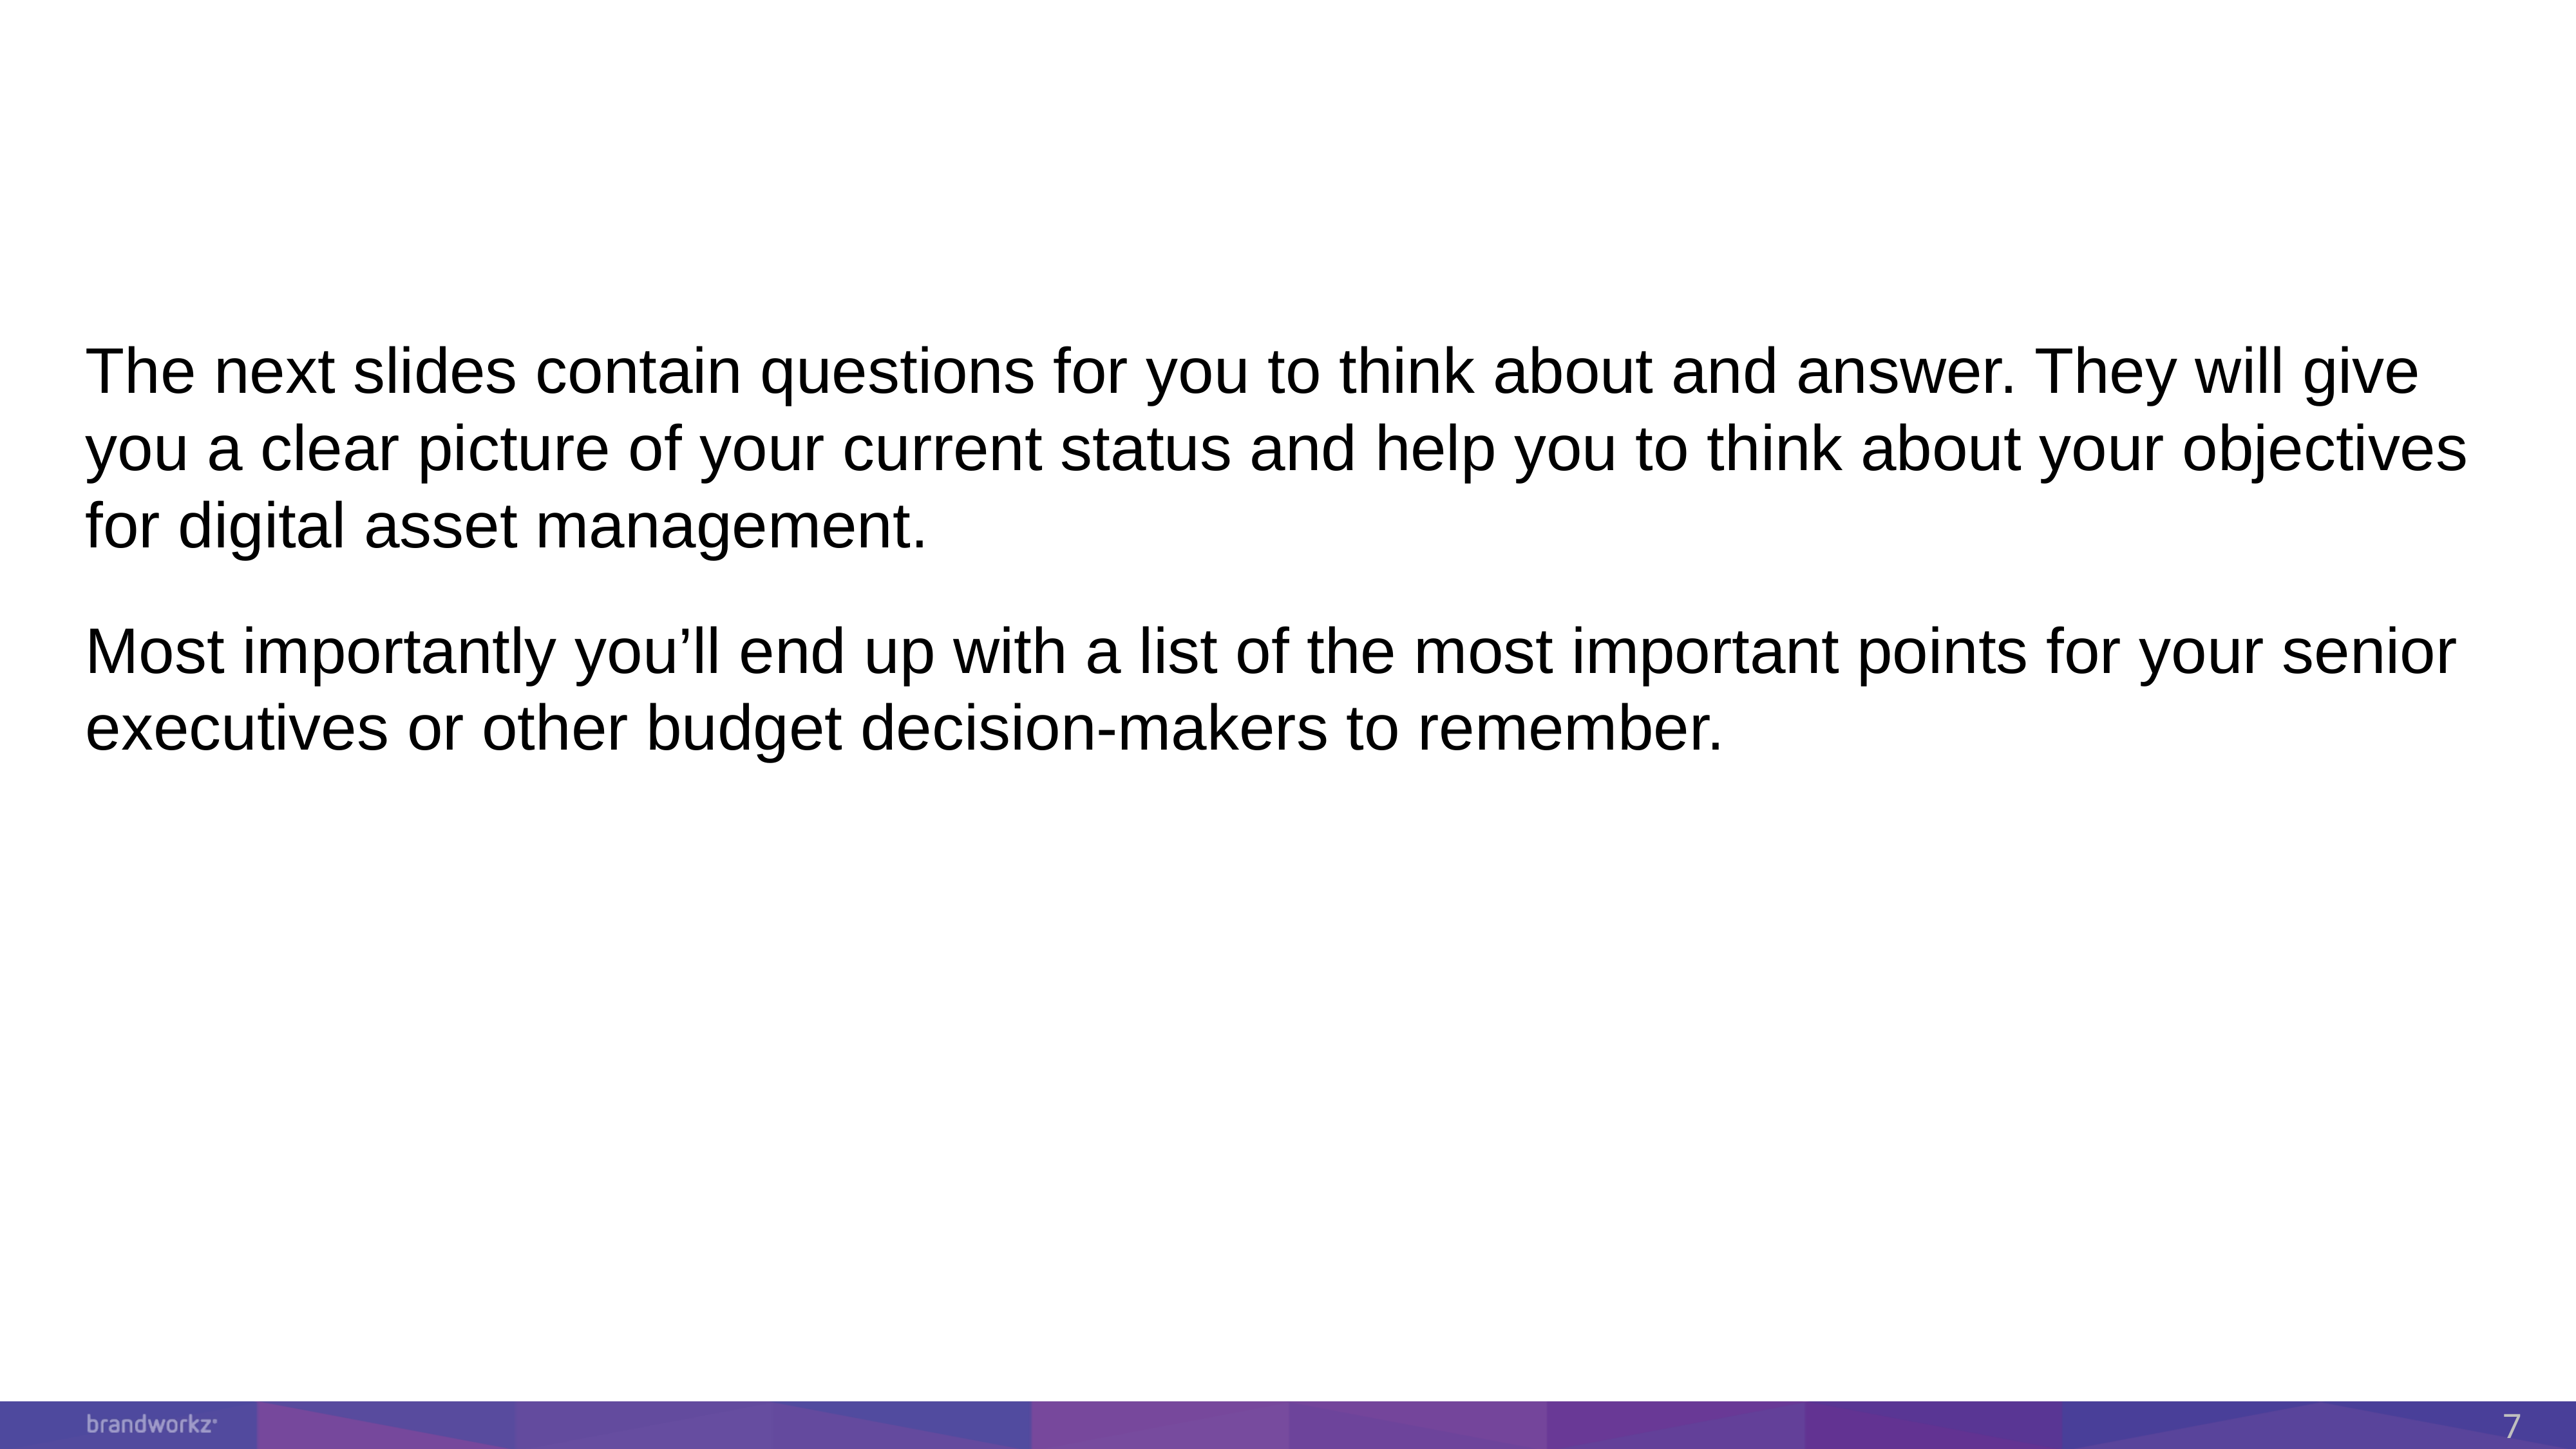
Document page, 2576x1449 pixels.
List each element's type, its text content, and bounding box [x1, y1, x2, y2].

picture [0, 1401, 2576, 1449]
text_box The next slides contain questions for you to think about and answer. They will give you a clear picture of your current status and help you to think about your objectives for digital asset management. Most importantly you’ll end up with a list of the most important points for your senior executives or other budget decision-makers to remember. [85, 328, 2496, 792]
